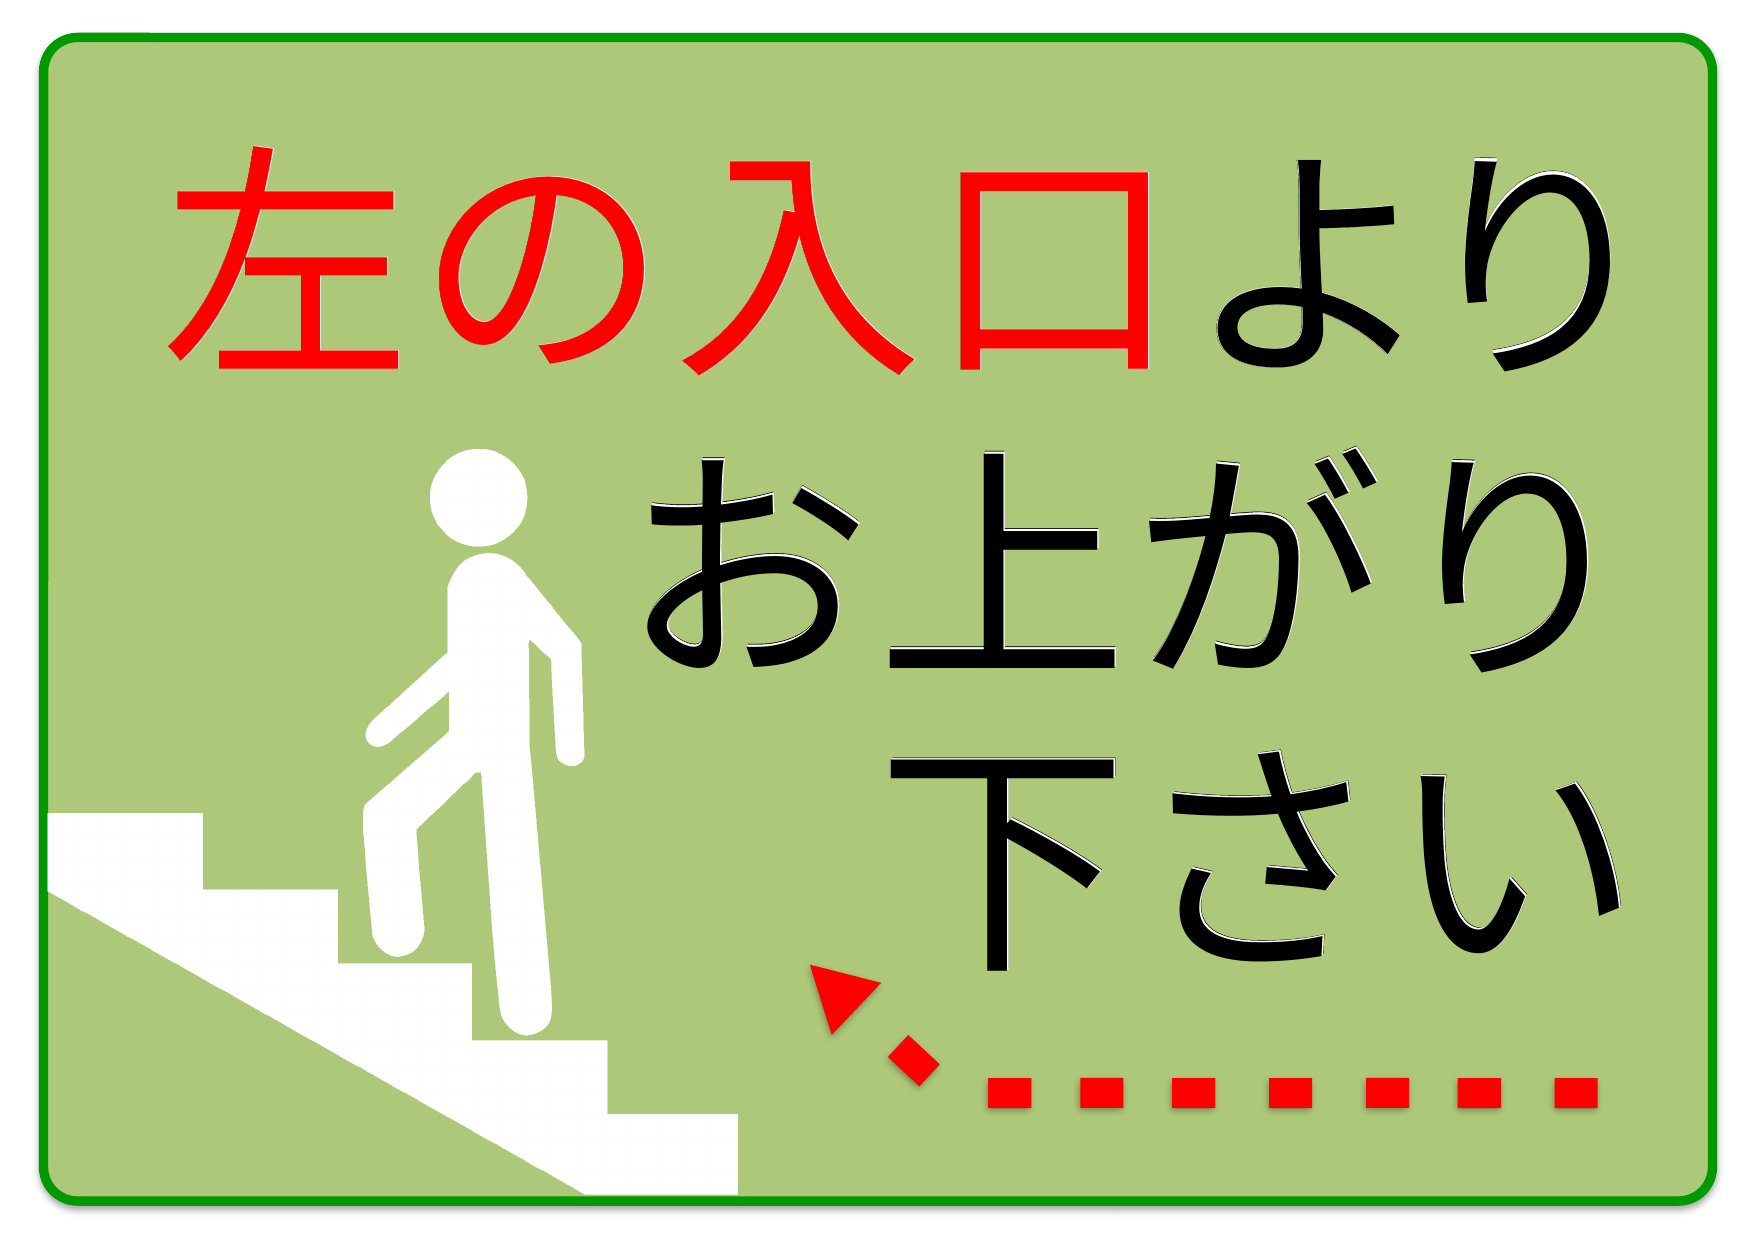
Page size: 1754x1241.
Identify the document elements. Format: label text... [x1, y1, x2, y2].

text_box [340, 408, 1666, 1016]
text_box [42, 36, 1714, 1202]
text_box 左の入口よ [146, 107, 1390, 414]
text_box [800, 1023, 1599, 1109]
picture [20, 449, 738, 1195]
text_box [1392, 106, 1683, 421]
